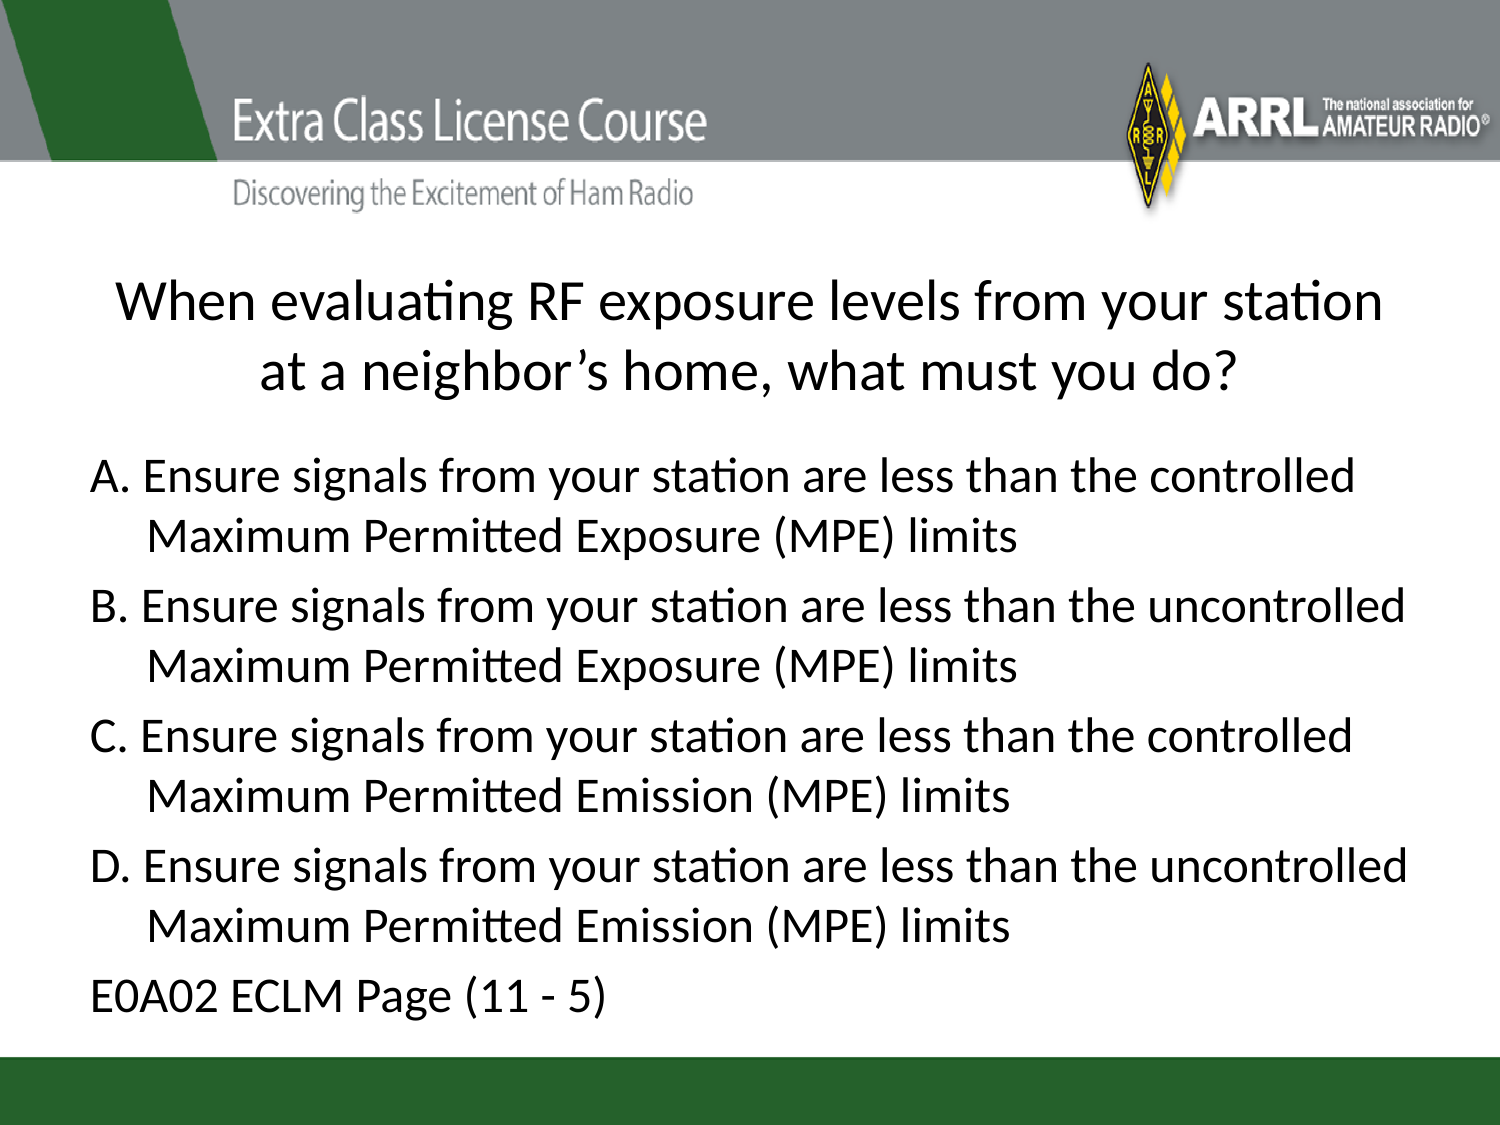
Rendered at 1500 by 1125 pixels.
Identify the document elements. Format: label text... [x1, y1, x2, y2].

list A. Ensure signals from your station are less than the controlled Maximum Permitted Exposure (MPE) limits B. Ensure signals from your station are less than the uncontrolled Maximum Permitted Exposure (MPE) limits C. Ensure signals from your station are less than the controlled Maximum Permitted Emission (MPE) limits D. Ensure signals from your station are less than the uncontrolled Maximum Permitted Emission (MPE) limits E0A02 ECLM Page (11 - 5) [75, 435, 1425, 953]
title When evaluating RF exposure levels from your station at a neighbor’s home, what must you do? [75, 254, 1425, 435]
picture [0, 0, 1500, 1125]
